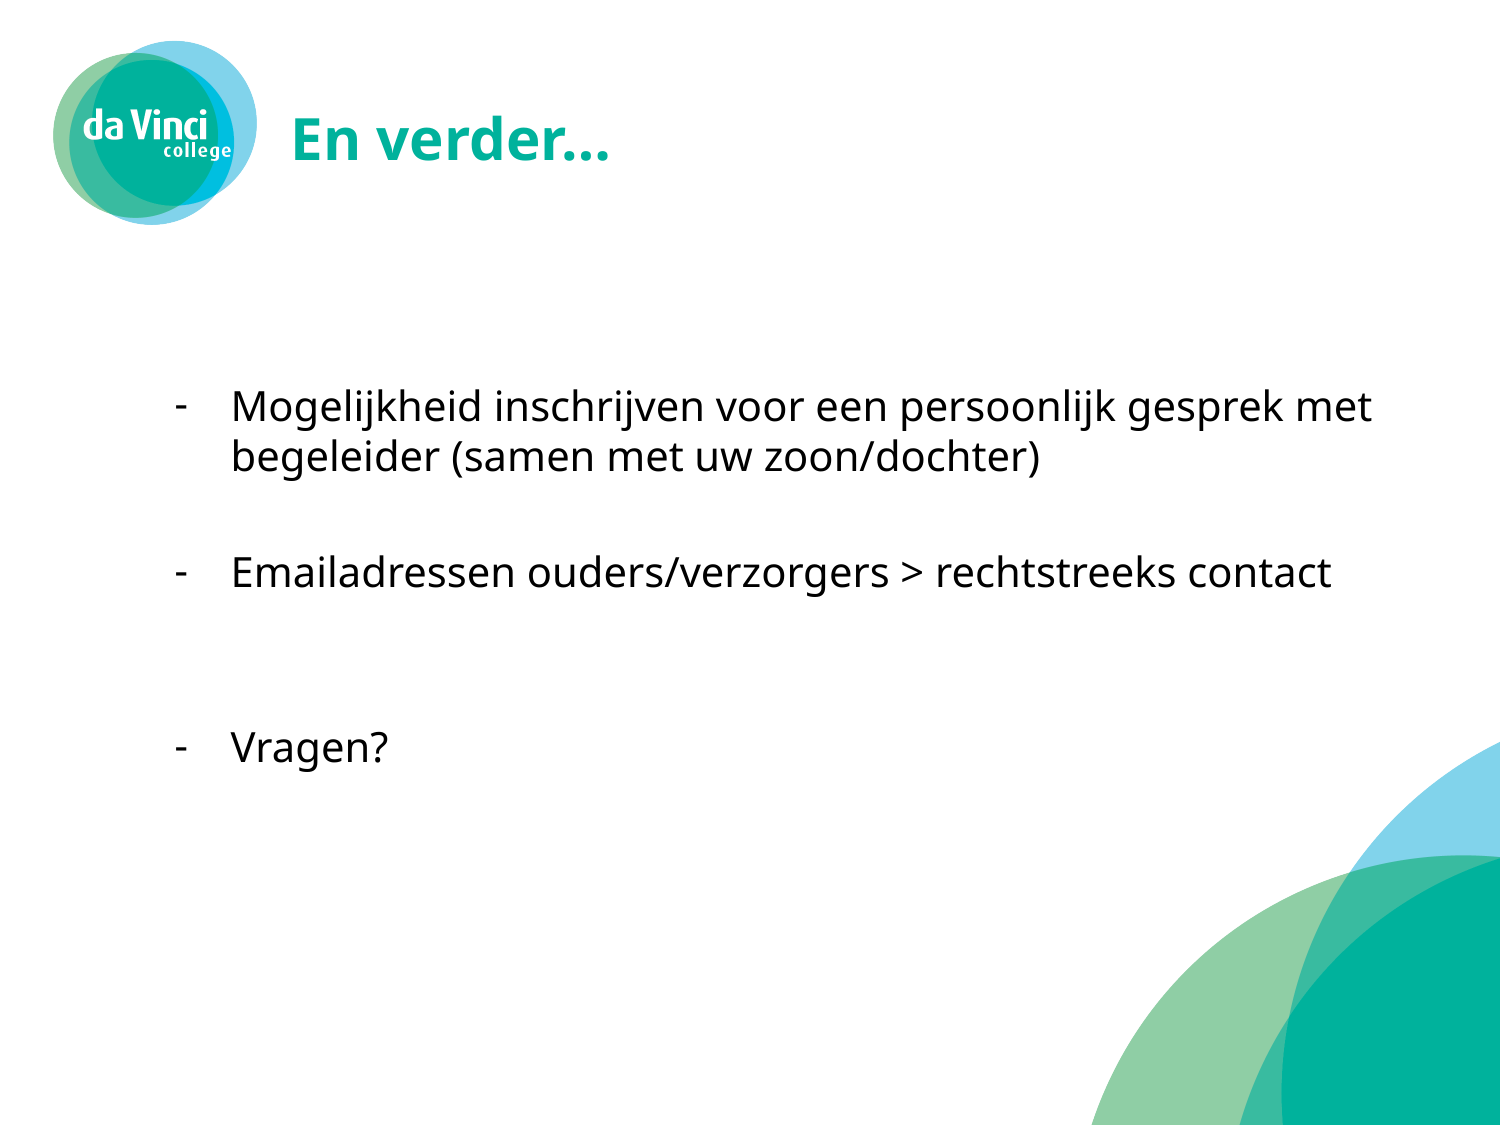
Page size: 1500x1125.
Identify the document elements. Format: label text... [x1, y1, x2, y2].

title En verder… [275, 37, 1424, 180]
list Mogelijkheid inschrijven voor een persoonlijk gesprek met begeleider (samen met uw zoon/dochter) Emailadressen ouders/verzorgers > rechtstreeks contact Vragen? [159, 255, 1425, 1005]
picture [0, 0, 1500, 1125]
